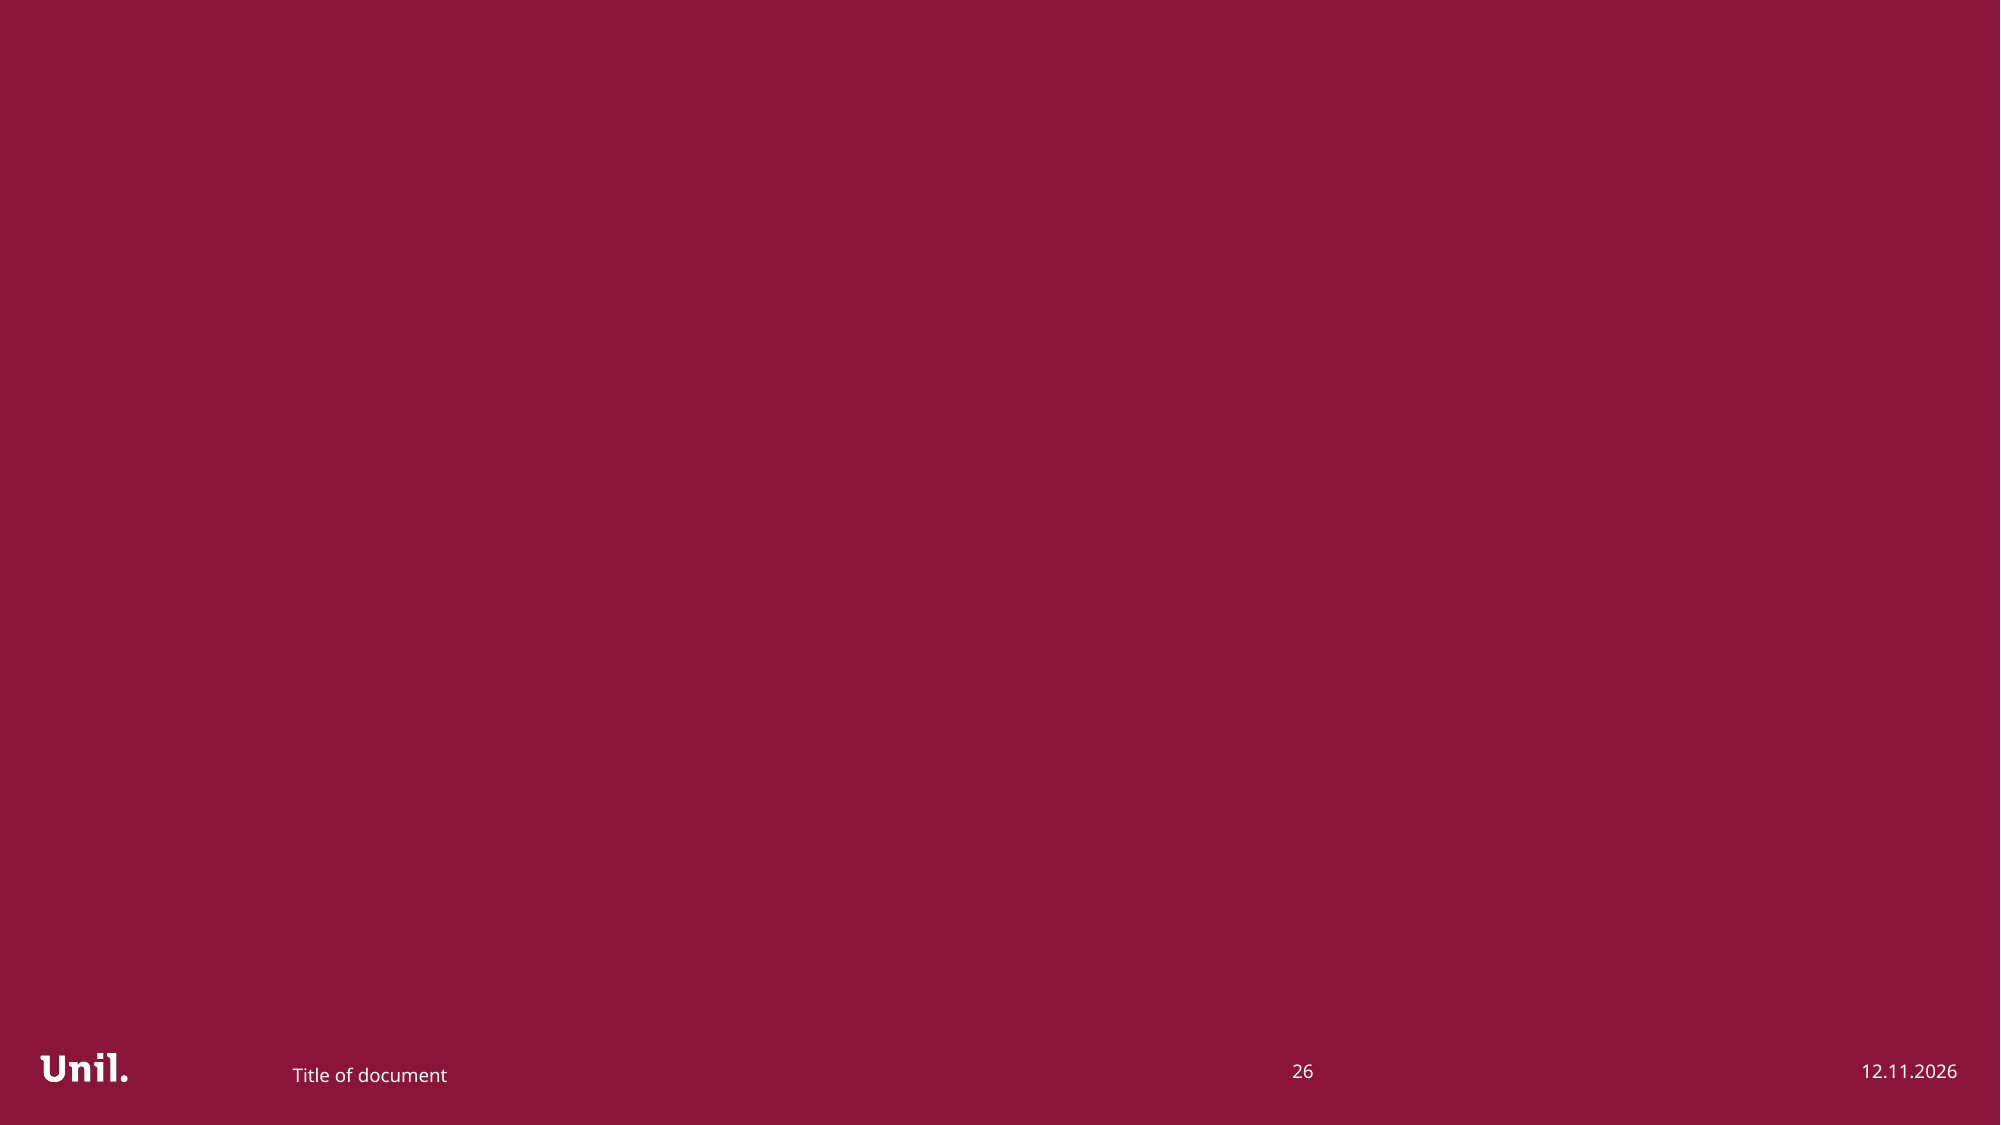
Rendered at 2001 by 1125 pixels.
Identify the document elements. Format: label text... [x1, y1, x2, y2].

footer Title of document [292, 1011, 1048, 1087]
slide_number 26 [1250, 1037, 1355, 1086]
picture [27, 1042, 141, 1095]
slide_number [1789, 1026, 1958, 1086]
